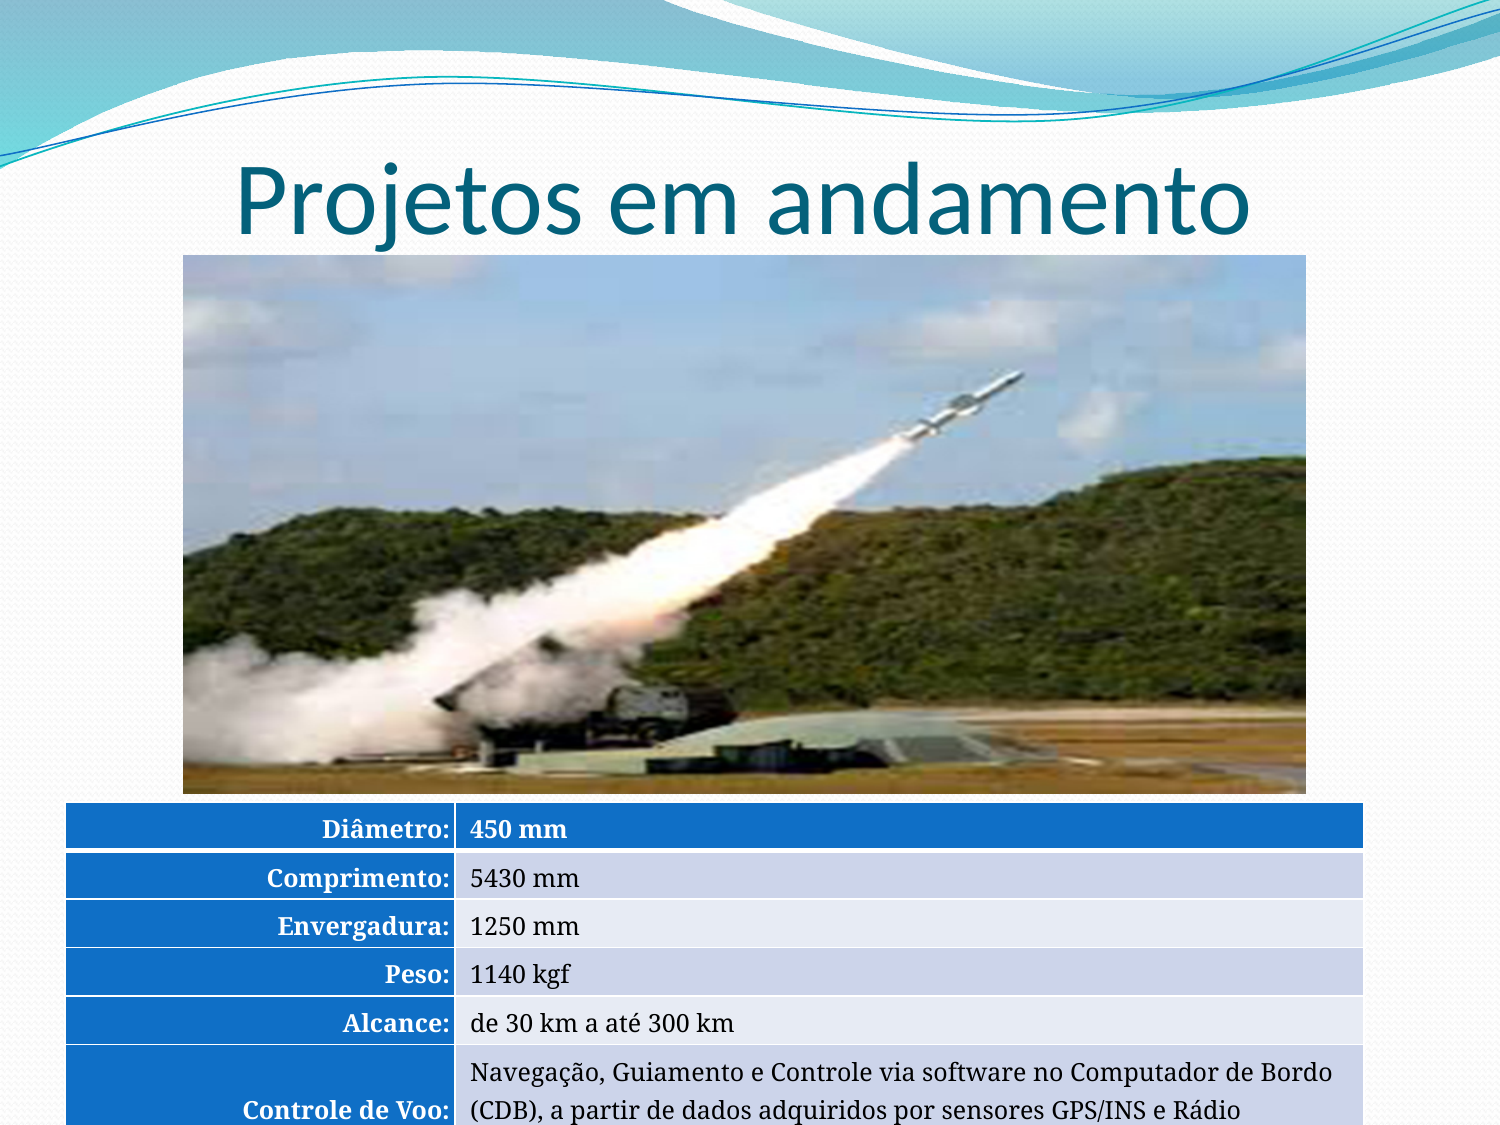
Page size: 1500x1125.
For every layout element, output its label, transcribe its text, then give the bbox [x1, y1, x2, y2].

table_cell Comprimento: [66, 853, 454, 898]
table_cell 1250 mm [456, 900, 1363, 947]
table_header Diâmetro: [66, 803, 454, 848]
table_cell Navegação, Guiamento e Controle via software no Computador de Bordo (CDB), a partir de dados adquiridos por sensores GPS/INS e Rádio Altímetro [456, 1045, 1363, 1125]
table_cell Alcance: [66, 997, 454, 1044]
table_cell de 30 km a até 300 km [456, 997, 1363, 1044]
picture [182, 255, 1306, 794]
table_cell Controle de Voo: [66, 1045, 454, 1125]
table_cell 1140 kgf [456, 948, 1363, 995]
table_cell Envergadura: [66, 900, 454, 947]
table_cell 5430 mm [456, 853, 1363, 898]
table_header 450 mm [456, 803, 1363, 848]
table_cell Peso: [66, 948, 454, 995]
title Projetos em andamento [69, 67, 1420, 256]
